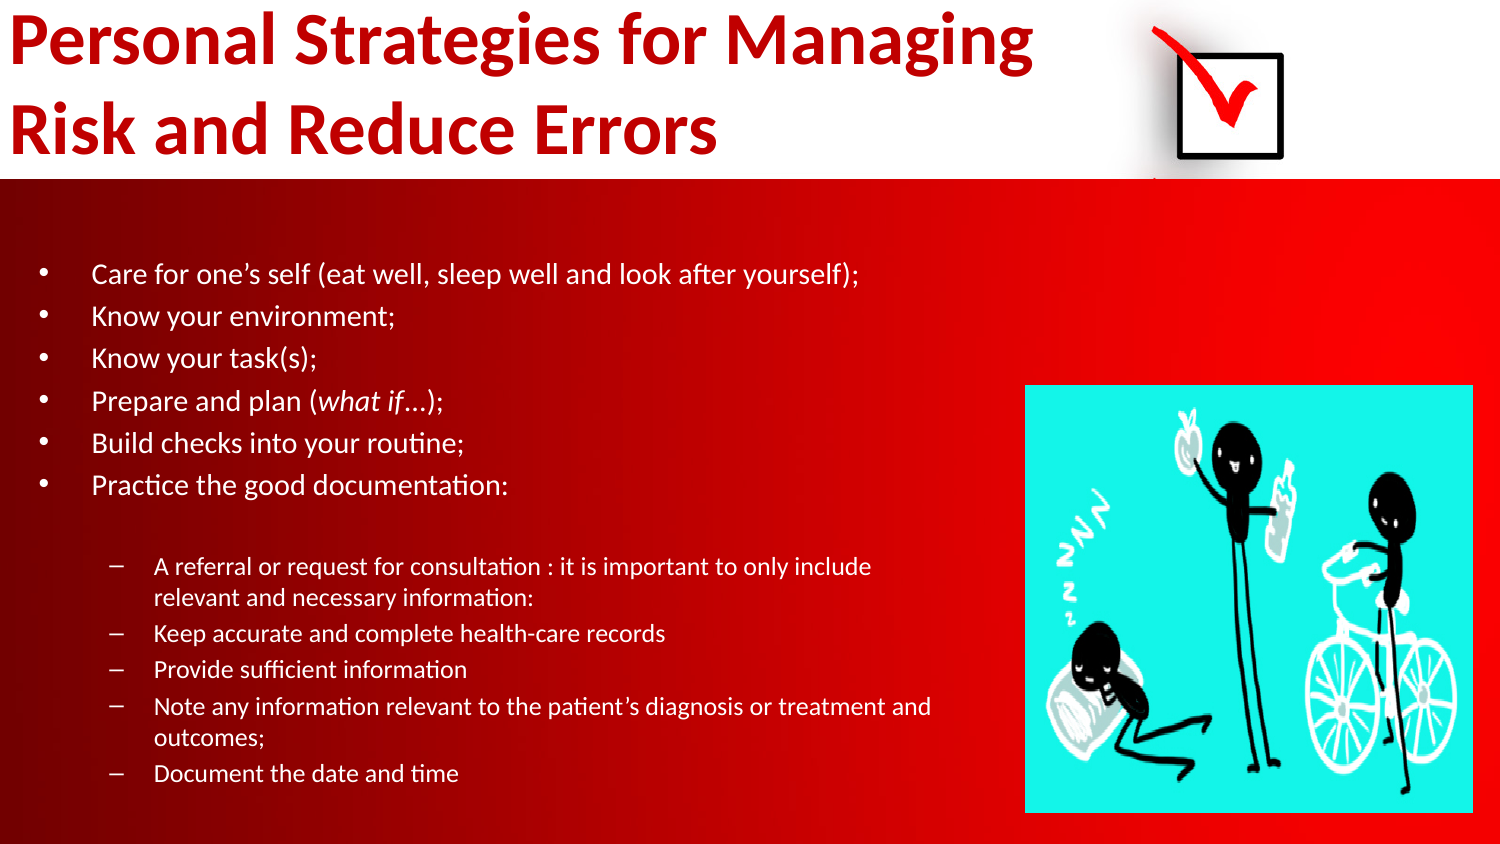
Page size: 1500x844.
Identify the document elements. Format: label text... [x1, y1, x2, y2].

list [1025, 385, 1473, 813]
title Personal Strategies for Managing Risk and Reduce Errors [0, 9, 1176, 150]
list Care for one’s self (eat well, sleep well and look after yourself); Know your environment; Know your task(s); Prepare and plan (what if...); Build checks into your routine; Practice the good documentation: A referral or request for consultation : it is important to only include relevant and necessary information: Keep accurate and complete health-care records Provide sufficient information Note any information relevant to the patient’s diagnosis or treatment and outcomes; Document the date and time [23, 246, 976, 804]
picture [0, 0, 1500, 844]
